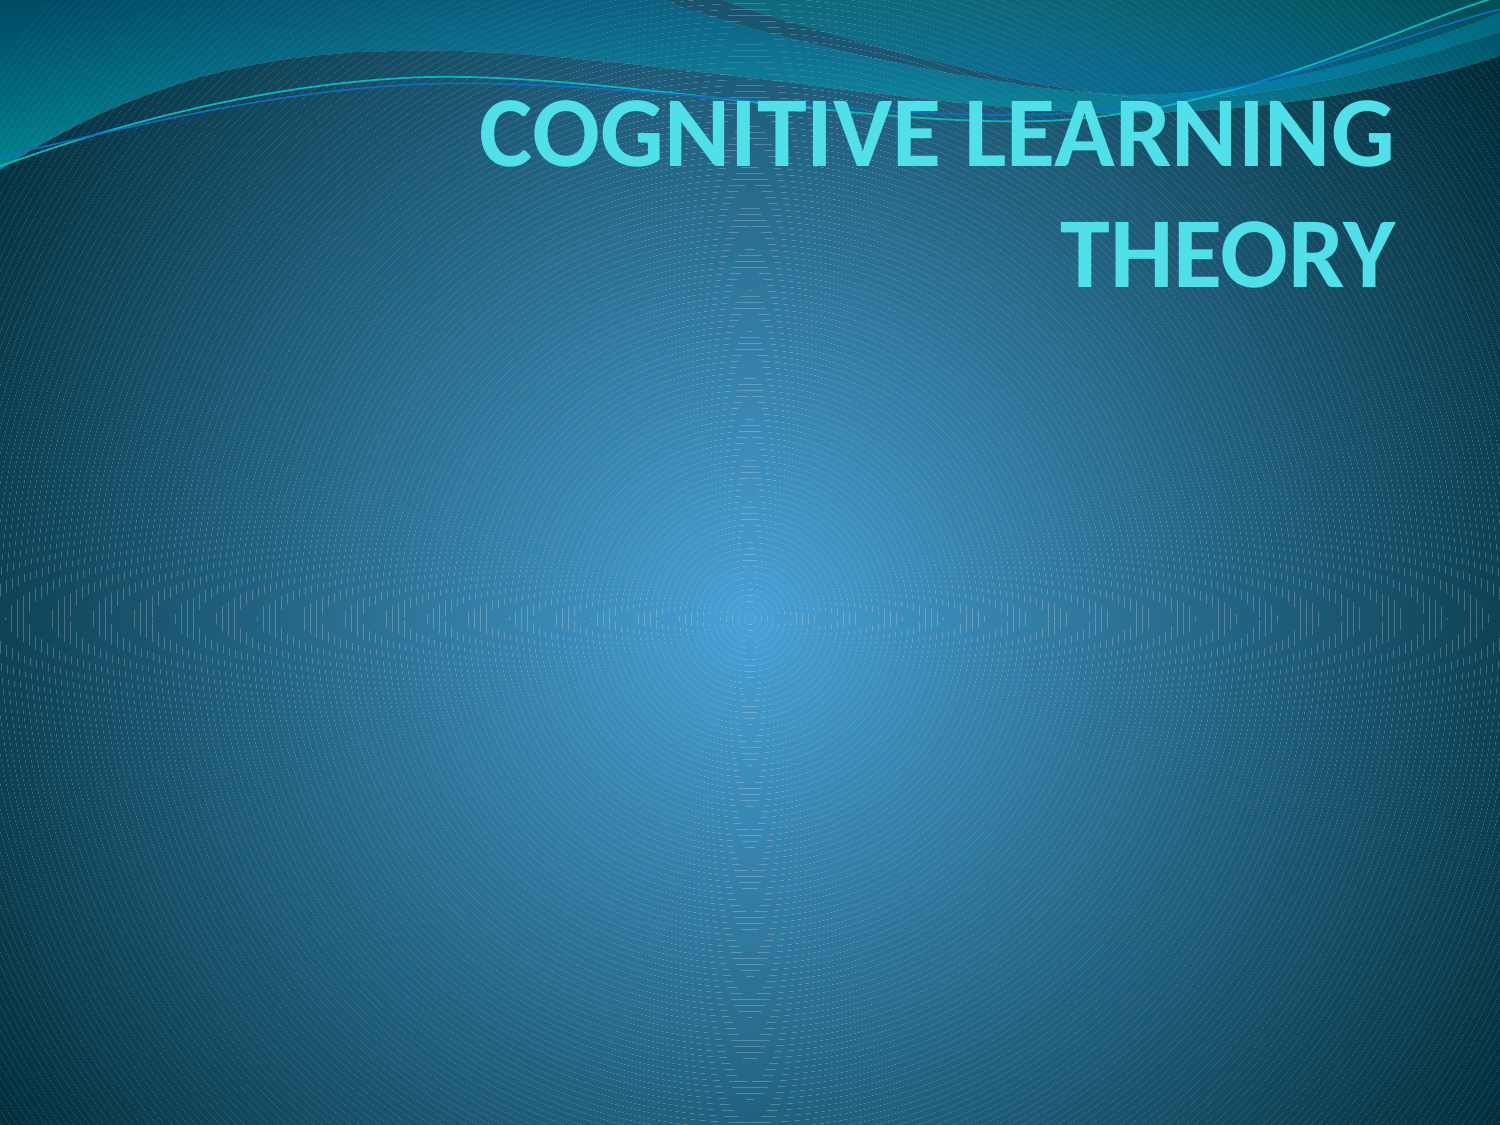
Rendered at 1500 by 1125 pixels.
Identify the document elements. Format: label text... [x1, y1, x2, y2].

title COGNITIVE LEARNING THEORY [123, 66, 1399, 308]
